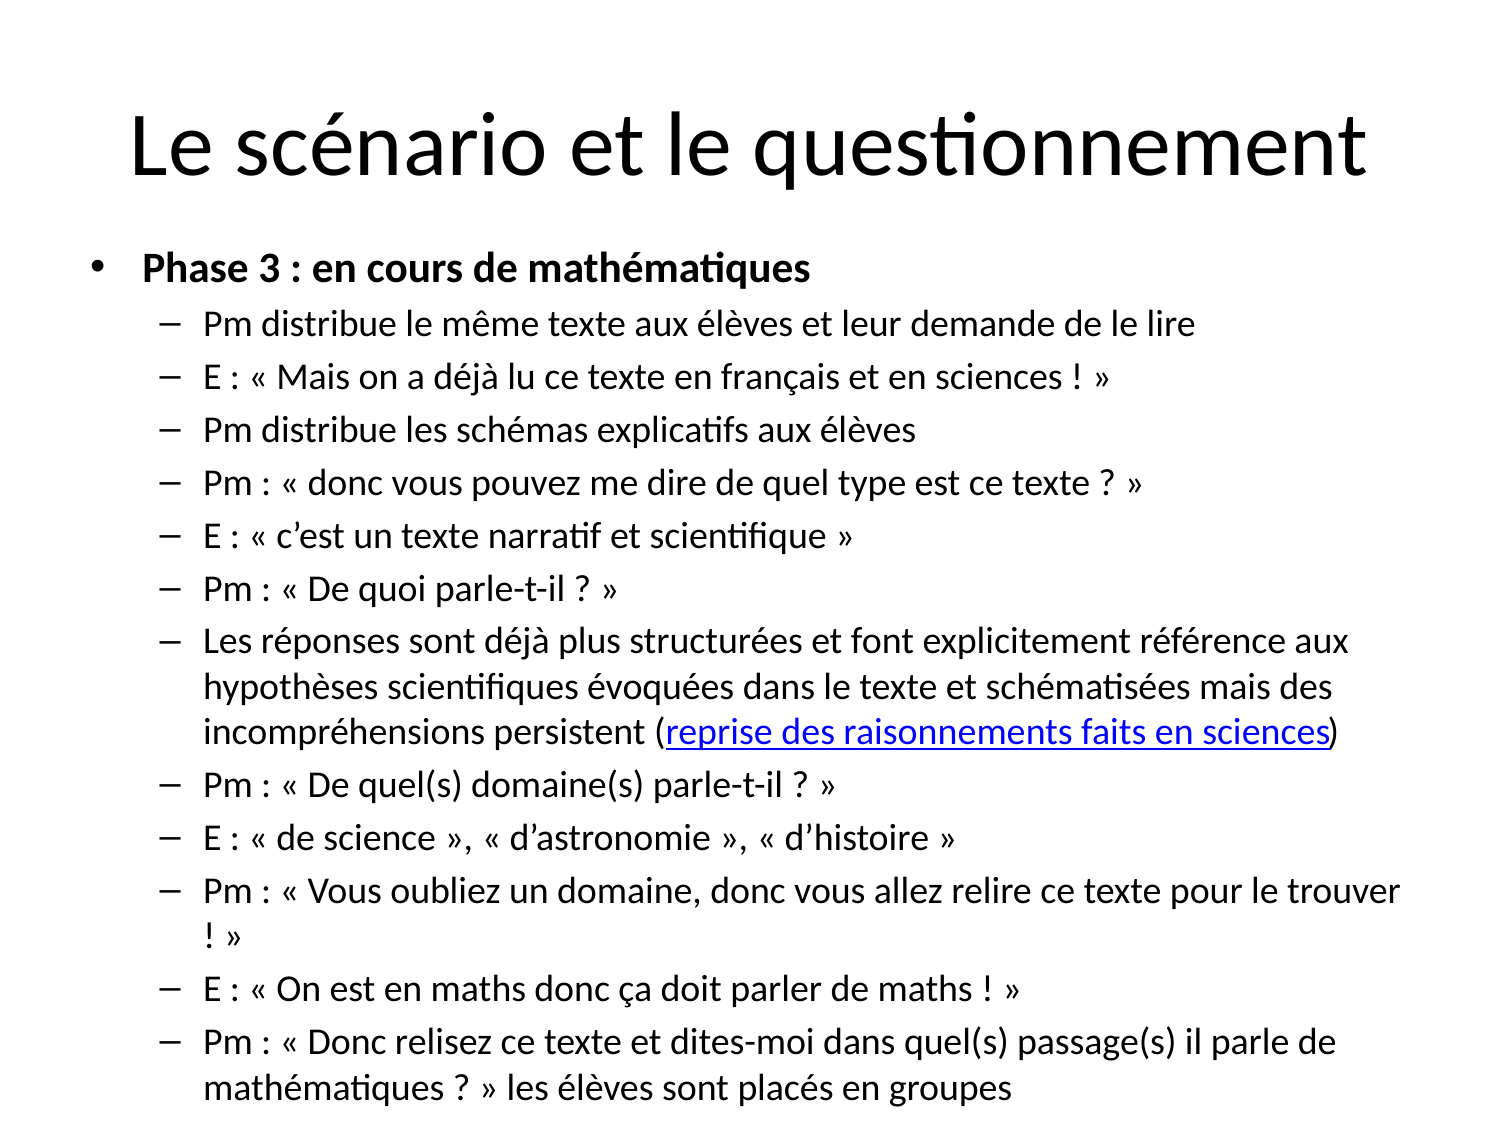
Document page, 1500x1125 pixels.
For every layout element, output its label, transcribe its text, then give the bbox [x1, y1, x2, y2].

title Le scénario et le questionnement [75, 45, 1425, 231]
list Phase 3 : en cours de mathématiques Pm distribue le même texte aux élèves et leur demande de le lire E : « Mais on a déjà lu ce texte en français et en sciences ! » Pm distribue les schémas explicatifs aux élèves Pm : « donc vous pouvez me dire de quel type est ce texte ? » E : « c’est un texte narratif et scientifique » Pm : « De quoi parle-t-il ? » Les réponses sont déjà plus structurées et font explicitement référence aux hypothèses scientifiques évoquées dans le texte et schématisées mais des incompréhensions persistent (reprise des raisonnements faits en sciences) Pm : « De quel(s) domaine(s) parle-t-il ? » E : « de science », « d’astronomie », « d’histoire » Pm : « Vous oubliez un domaine, donc vous allez relire ce texte pour le trouver ! » E : « On est en maths donc ça doit parler de maths ! » Pm : « Donc relisez ce texte et dites-moi dans quel(s) passage(s) il parle de mathématiques ? » les élèves sont placés en groupes [75, 231, 1425, 1125]
